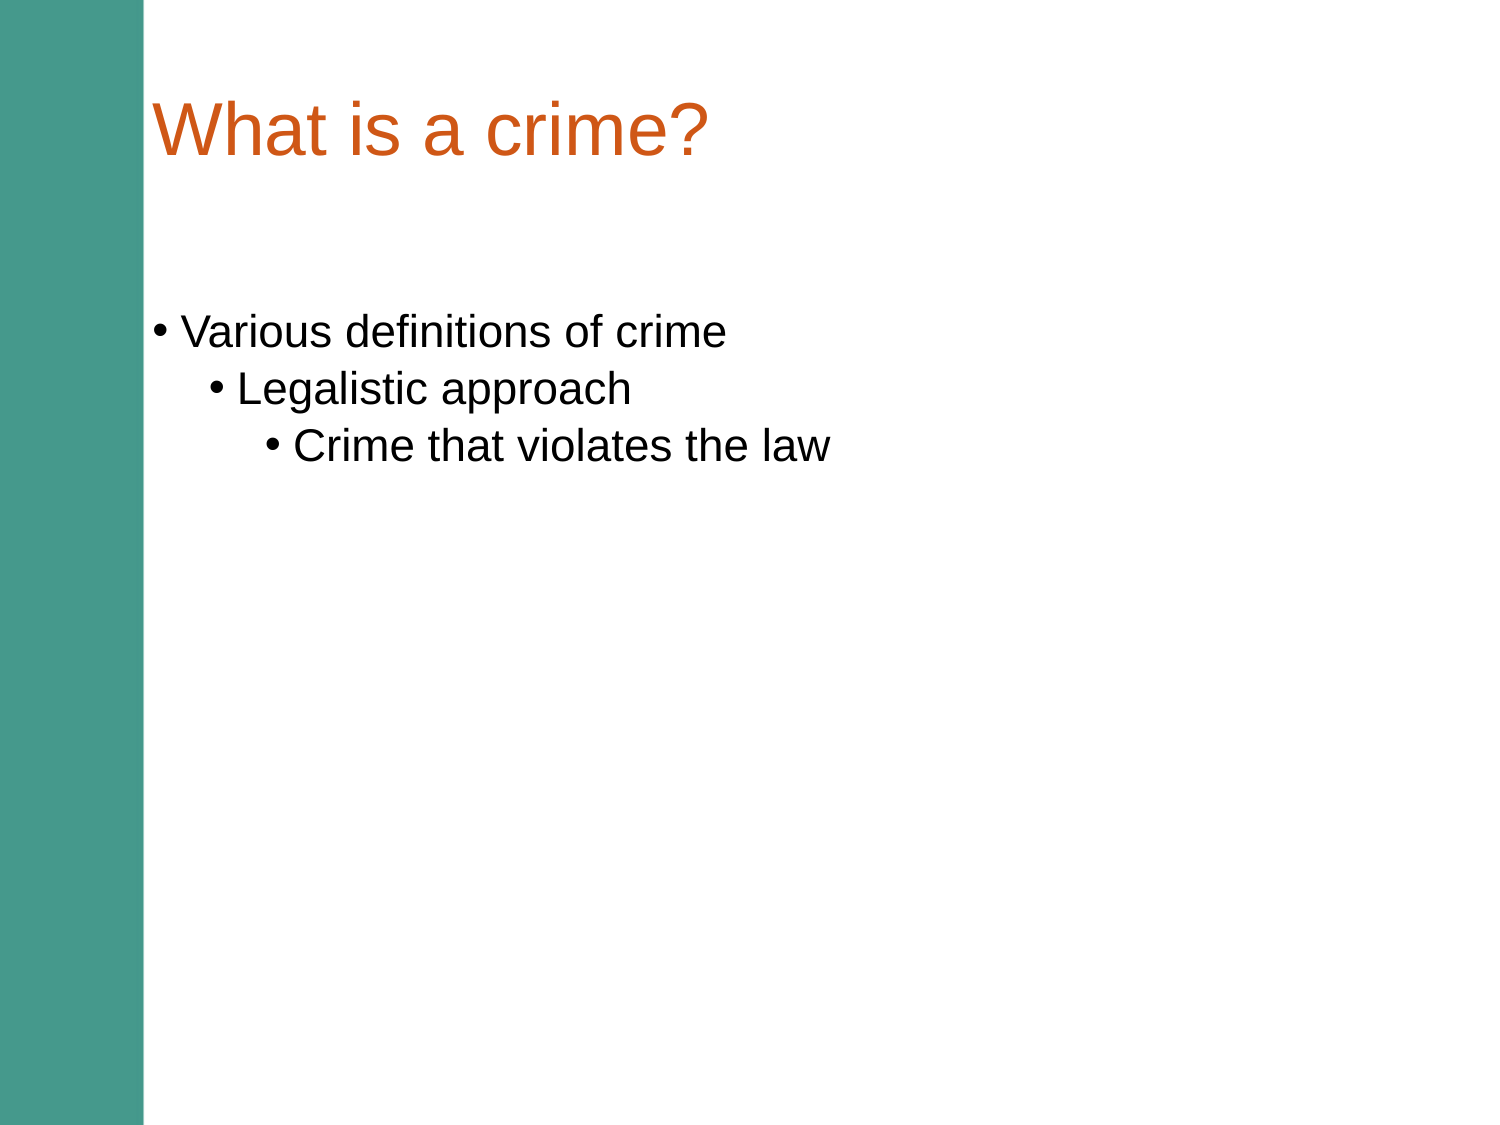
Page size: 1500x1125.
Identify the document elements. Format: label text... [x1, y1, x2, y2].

list Various definitions of crime Legalistic approach Crime that violates the law [137, 299, 1432, 1014]
title What is a crime? [137, 62, 1432, 200]
picture [0, 0, 1500, 1125]
